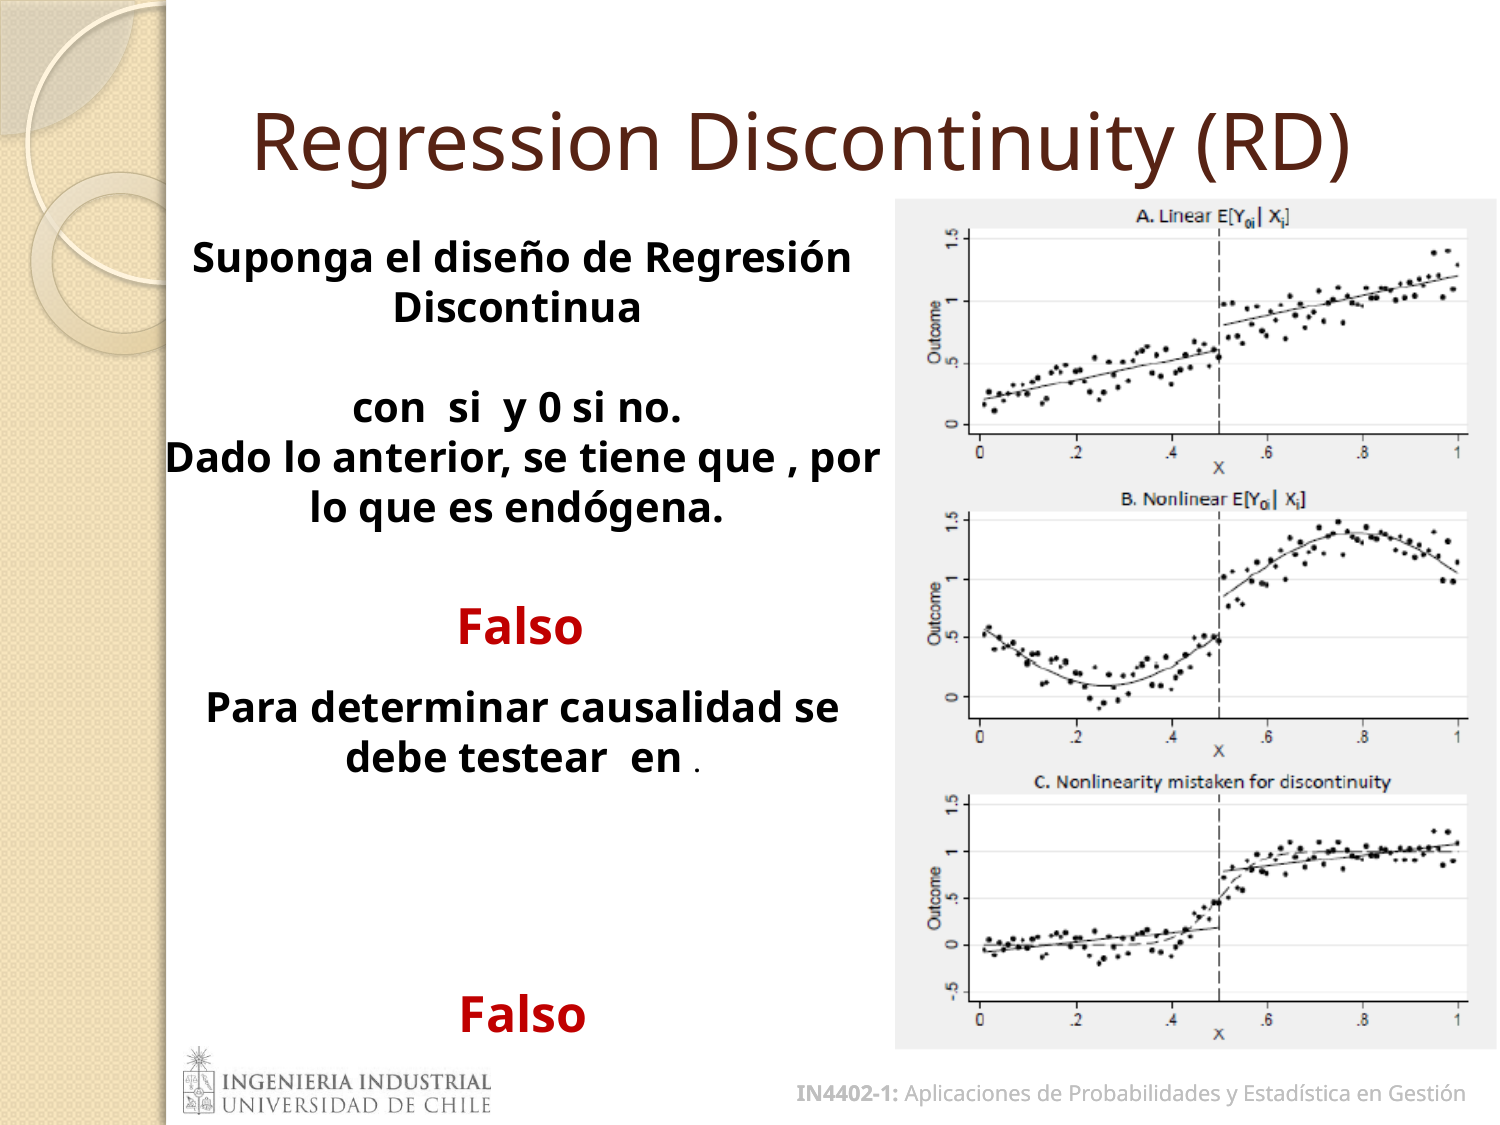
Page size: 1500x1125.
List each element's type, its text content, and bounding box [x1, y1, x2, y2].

list [230, 196, 891, 984]
title Regression Discontinuity (RD) [235, 45, 1483, 196]
text_box IN4402-1: Aplicaciones de Probabilidades y Estadística en Gestión [750, 1072, 1483, 1114]
picture [895, 196, 1500, 1052]
text_box Falso [187, 586, 854, 662]
picture [183, 1046, 491, 1115]
text_box Falso [189, 975, 857, 1050]
